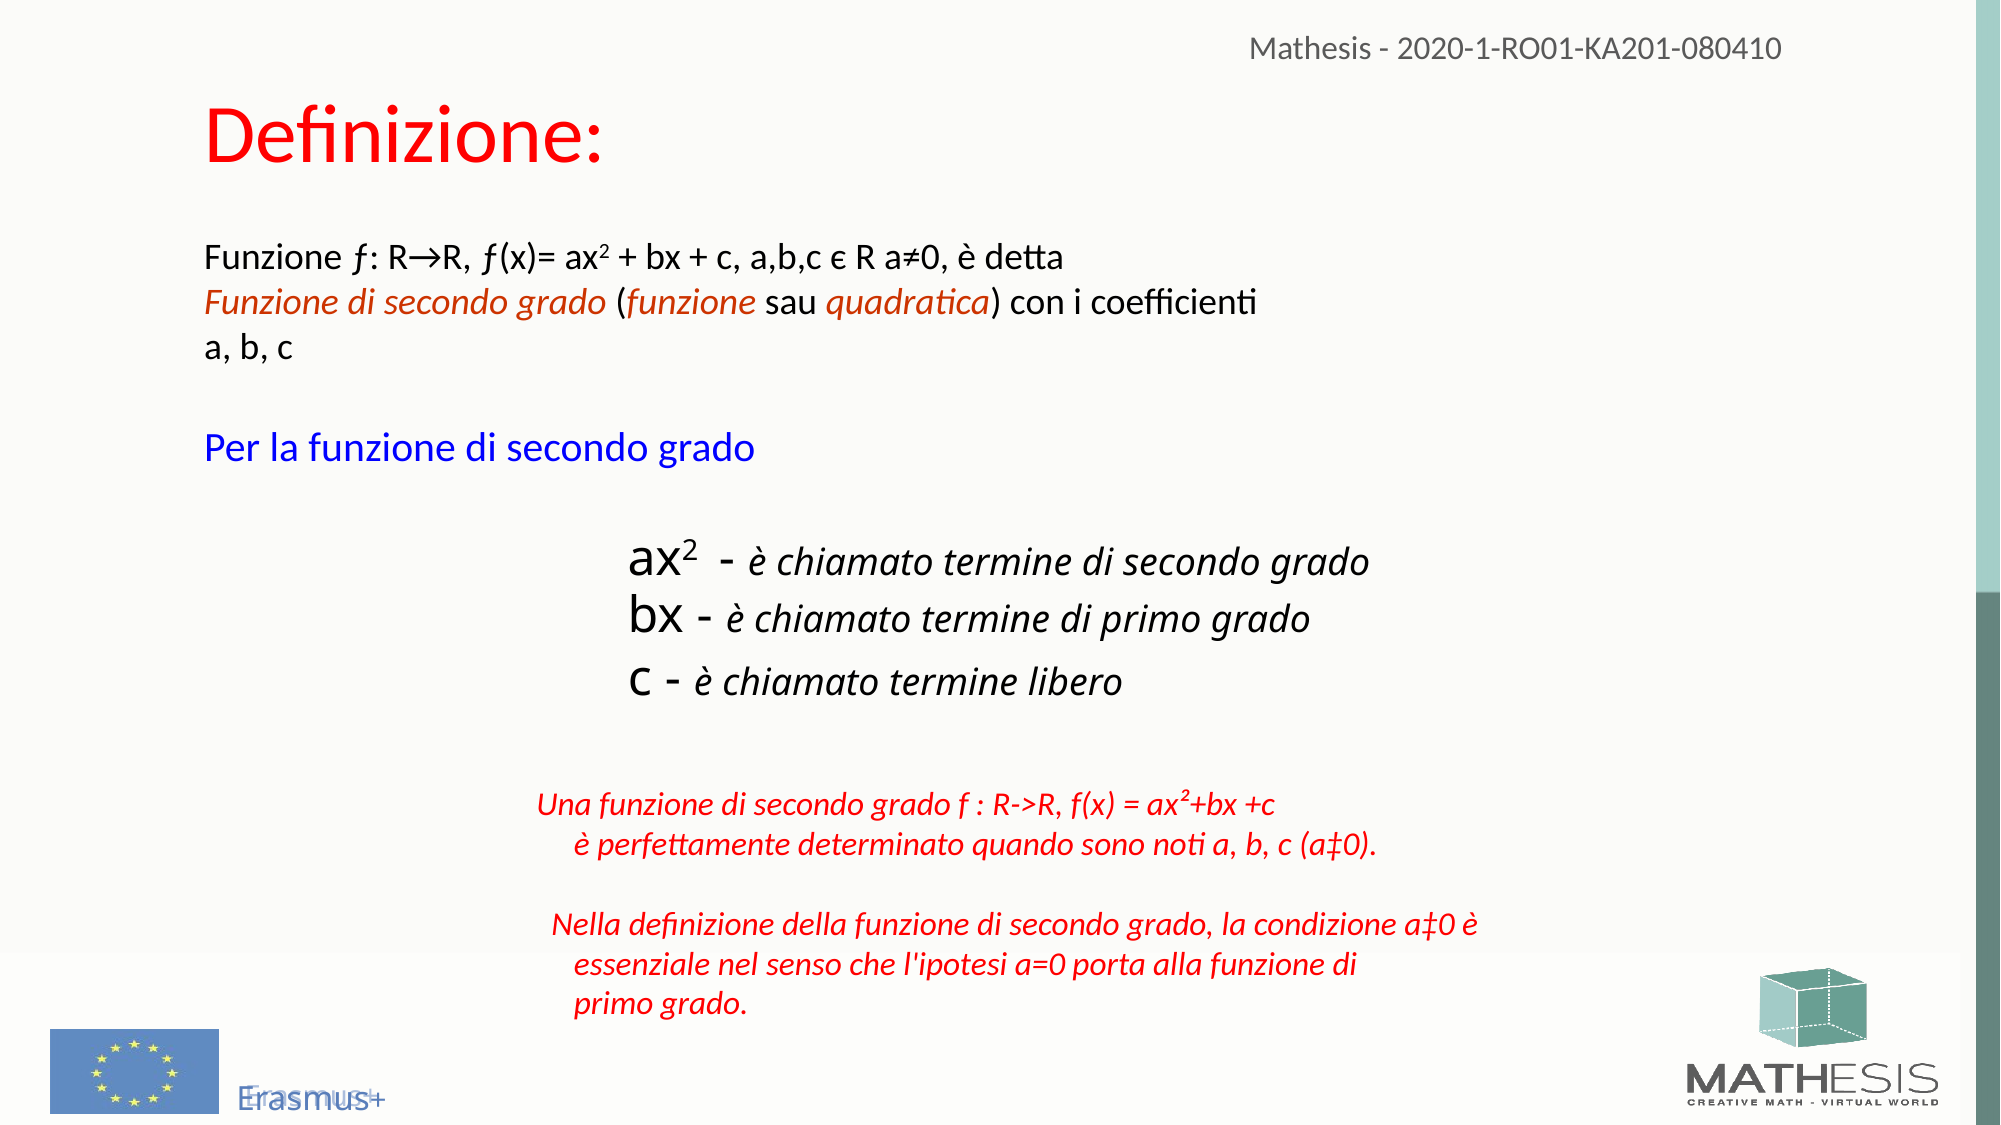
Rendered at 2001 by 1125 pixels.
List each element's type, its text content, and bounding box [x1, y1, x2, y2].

text_box c - è chiamato termine libero [600, 637, 1688, 713]
text_box ax2 - è chiamato termine di secondo grado [612, 518, 1750, 594]
text_box Una funzione di secondo grado f : R->R, f(x) = ax²+bx +c è perfettamente determinato quando sono noti a, b, c (a‡0). Nella definizione della funzione di secondo grado, la condizione a‡0 è essenziale nel senso che l'ipotesi a=0 porta alla funzione di primo grado. [521, 736, 1634, 1068]
text_box Δ>0 [1976, 0, 2000, 1125]
text_box Per la funzione di secondo grado [189, 412, 899, 478]
text_box Δ>0 [50, 1029, 219, 1114]
text_box Δ>0 [1664, 928, 1961, 1125]
text_box bx - è chiamato termine di primo grado [612, 574, 1700, 650]
text_box Funzione ƒ: R→R, ƒ(x)= ax2 + bx + c, a,b,c є R a≠0, è detta Funzione di secondo grado (funzione sau quadratica) con i coefficienti a, b, c [189, 224, 1327, 375]
text_box Definizione: [189, 71, 723, 187]
